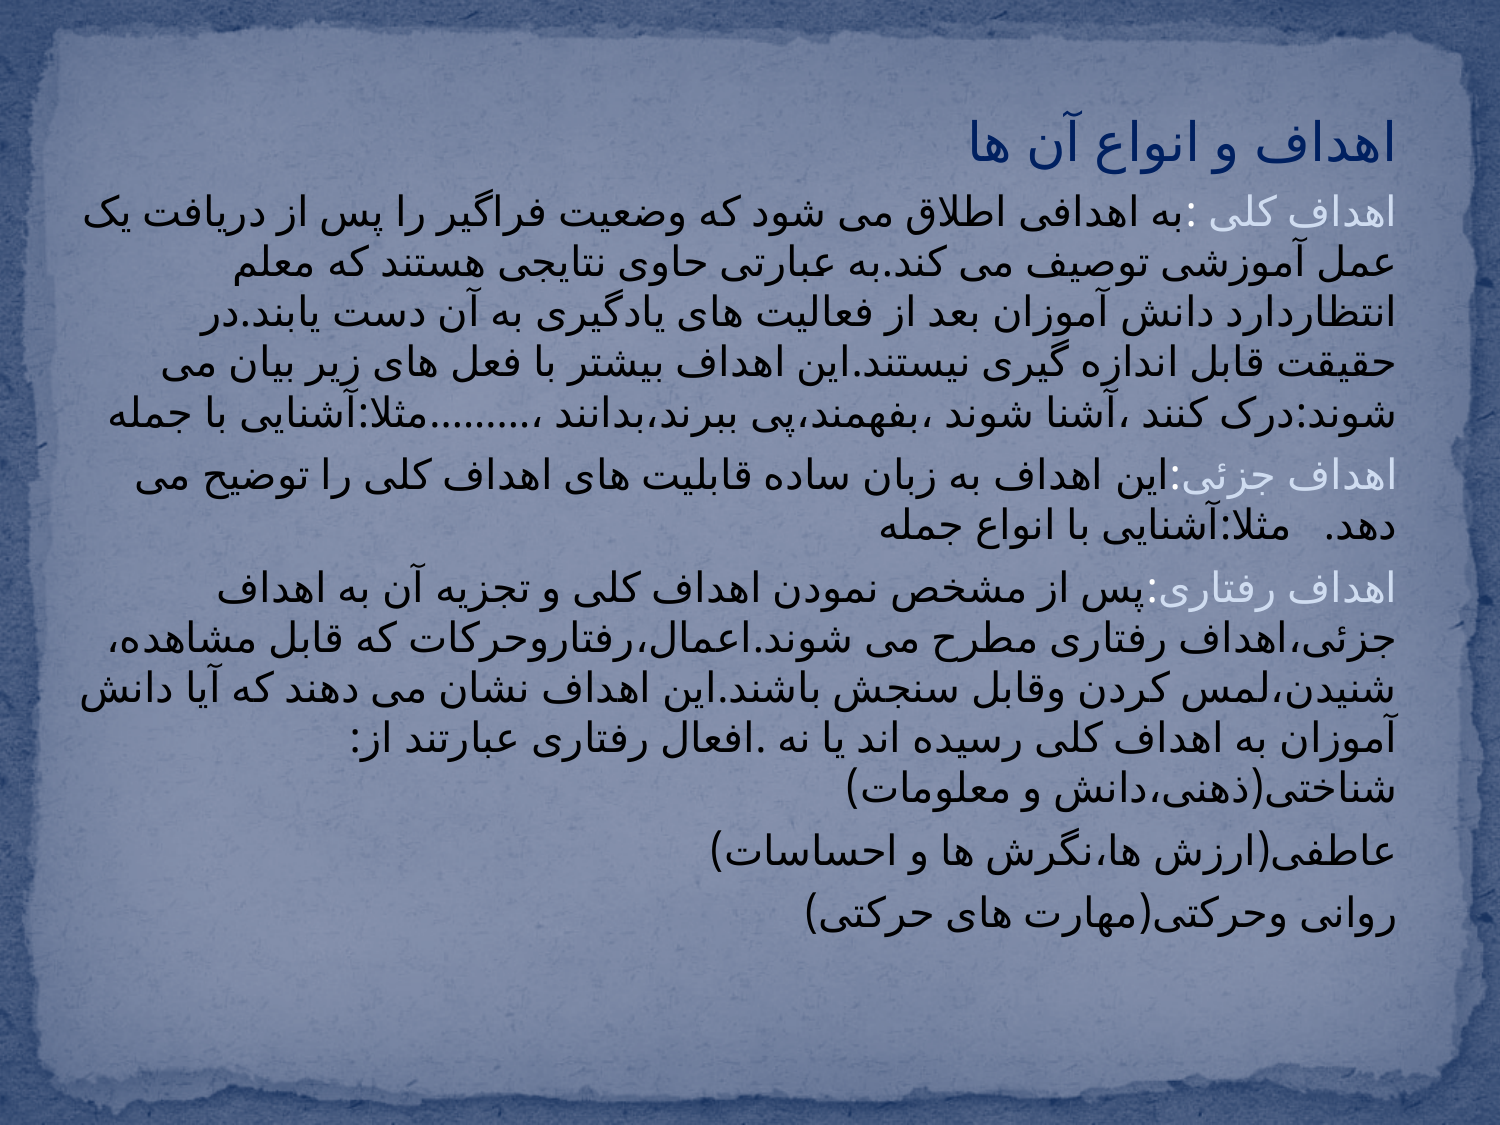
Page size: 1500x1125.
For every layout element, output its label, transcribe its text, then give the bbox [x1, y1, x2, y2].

list اهداف و انواع آن ها اهداف کلی :به اهدافی اطلاق می شود که وضعیت فراگیر را پس از دریافت یک عمل آموزشی توصیف می کند.به عبارتی حاوی نتایجی هستند که معلم انتظاردارد دانش آموزان بعد از فعالیت های یادگیری به آن دست یابند.در حقیقت قابل اندازه گیری نیستند.این اهداف بیشتر با فعل های زیر بیان می شوند:درک کنند ،آشنا شوند ،بفهمند،پی ببرند،بدانند ،.........مثلا:آشنایی با جمله اهداف جزئی:این اهداف به زبان ساده قابلیت های اهداف کلی را توضیح می دهد. مثلا:آشنایی با انواع جمله اهداف رفتاری:پس از مشخص نمودن اهداف کلی و تجزیه آن به اهداف جزئی،اهداف رفتاری مطرح می شوند.اعمال،رفتاروحرکات که قابل مشاهده، شنیدن،لمس کردن وقابل سنجش باشند.این اهداف نشان می دهند که آیا دانش آموزان به اهداف کلی رسیده اند یا نه .افعال رفتاری عبارتند از: شناختی(ذهنی،دانش و معلومات) عاطفی(ارزش ها،نگرش ها و احساسات) روانی وحرکتی(مهارت های حرکتی) [62, 99, 1413, 963]
